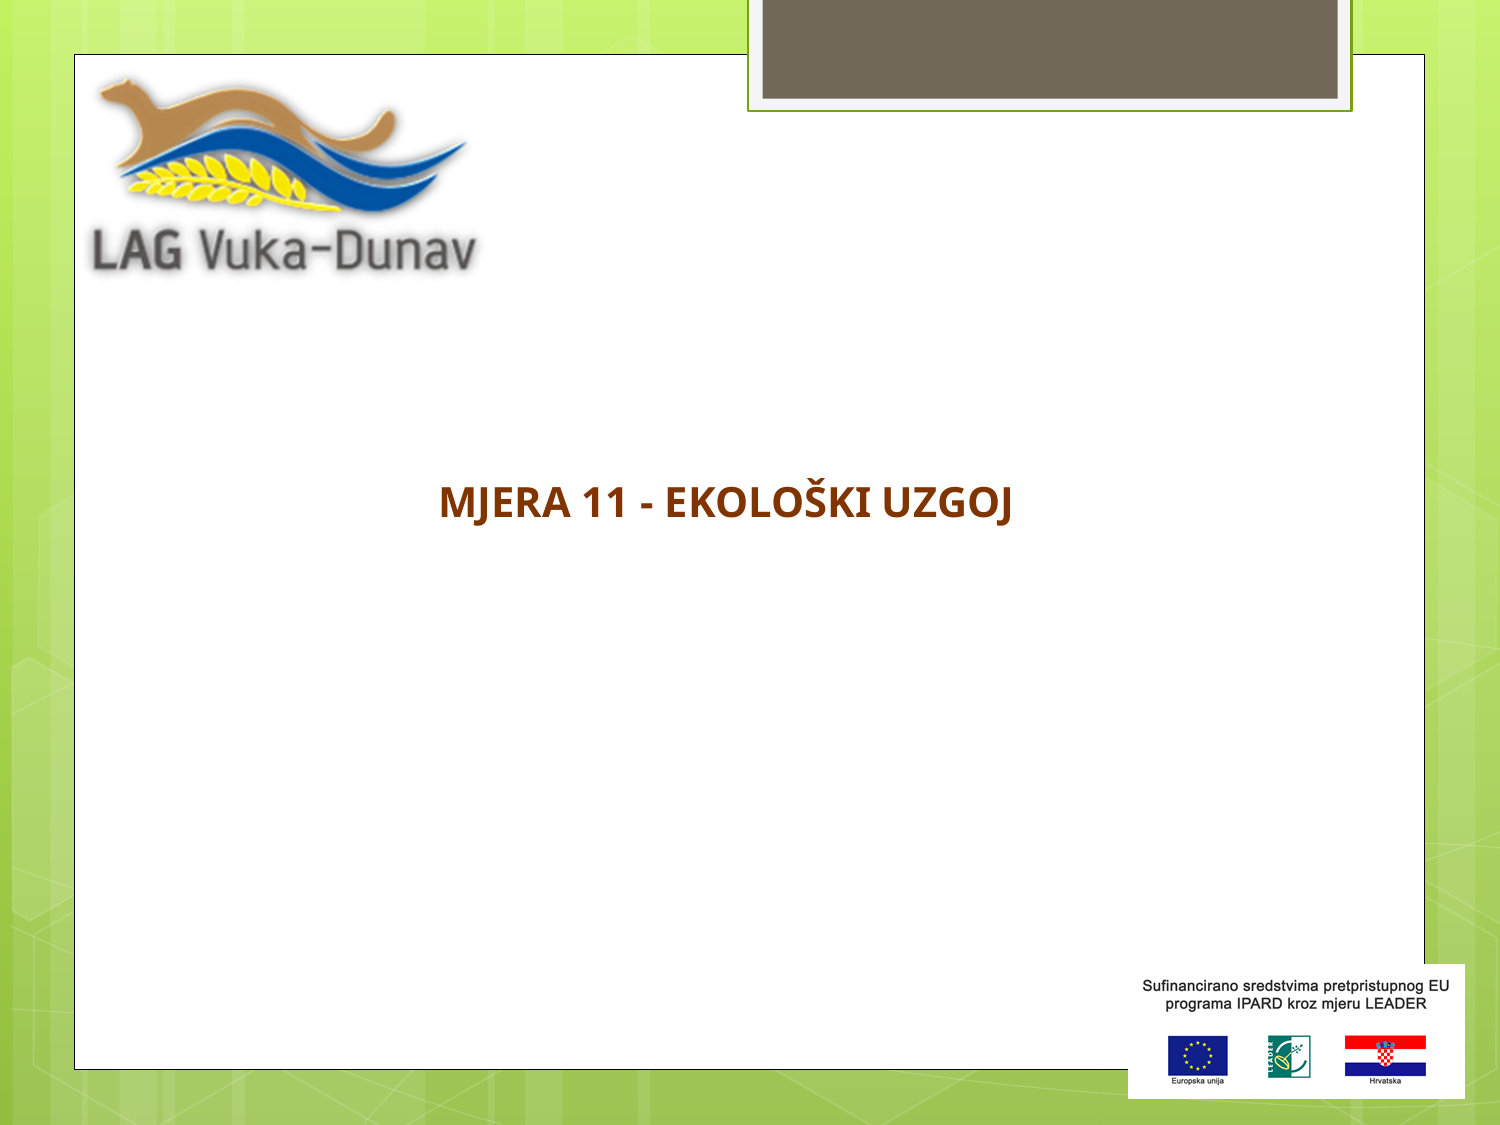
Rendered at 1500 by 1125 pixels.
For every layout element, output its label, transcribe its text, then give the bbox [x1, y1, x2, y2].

picture [76, 66, 491, 293]
text_box MJERA 11 - EKOLOŠKI UZGOJ [100, 468, 1353, 533]
picture [1127, 963, 1466, 1100]
